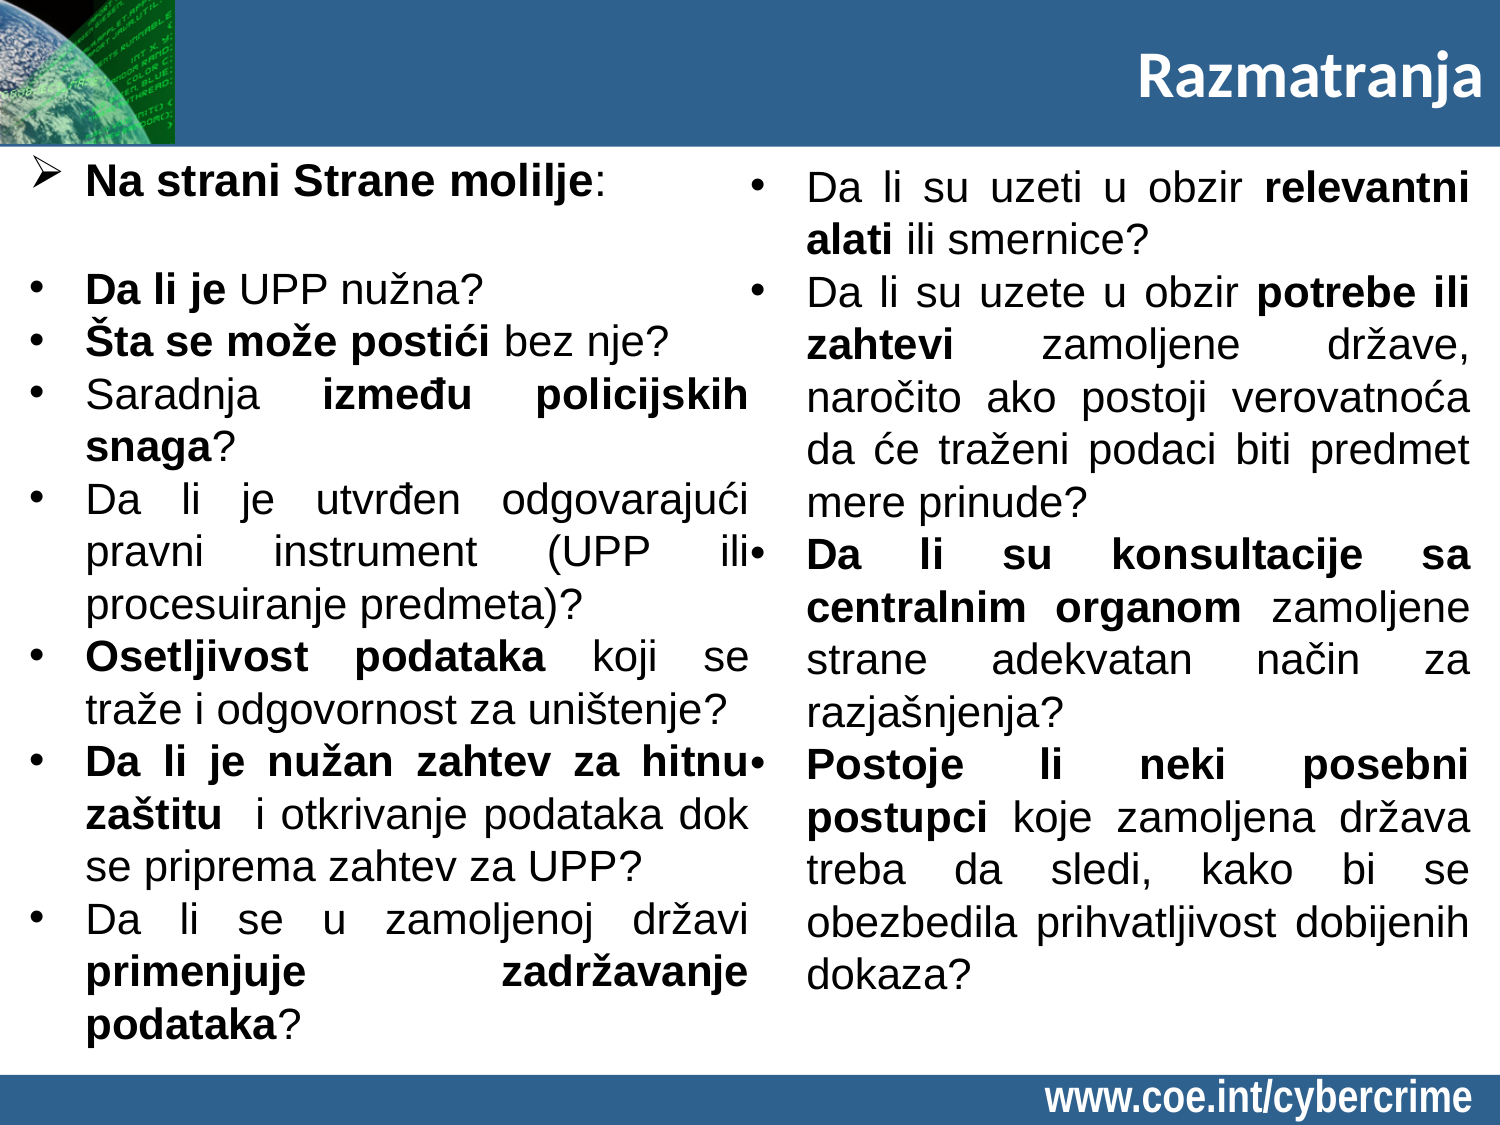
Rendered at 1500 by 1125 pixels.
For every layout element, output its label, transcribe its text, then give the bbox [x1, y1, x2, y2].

picture [0, 0, 175, 144]
text_box [0, 1073, 1030, 1125]
text_box Razmatranja [179, 0, 1500, 149]
text_box www.coe.int/cybercrime [1030, 1059, 1500, 1125]
text_box Da li su uzeti u obzir relevantni alati ili smernice? Da li su uzete u obzir potrebe ili zahtevi zamoljene države, naročito ako postoji verovatnoća da će traženi podaci biti predmet mere prinude? Da li su konsultacije sa centralnim organom zamoljene strane adekvatan način za razjašnjenja? Postoje li neki posebni postupci koje zamoljena država treba da sledi, kako bi se obezbedila prihvatljivost dobijenih dokaza? [735, 150, 1486, 1006]
text_box Na strani Strane molilje: Da li je UPP nužna? Šta se može postići bez nje? Saradnja između policijskih snaga? Da li je utvrđen odgovarajući pravni instrument (UPP ili procesuiranje predmeta)? Osetljivost podataka koji se traže i odgovornost za uništenje? Da li je nužan zahtev za hitnu zaštitu i otkrivanje podataka dok se priprema zahtev za UPP? Da li se u zamoljenoj državi primenjuje zadržavanje podataka? [14, 143, 765, 1056]
